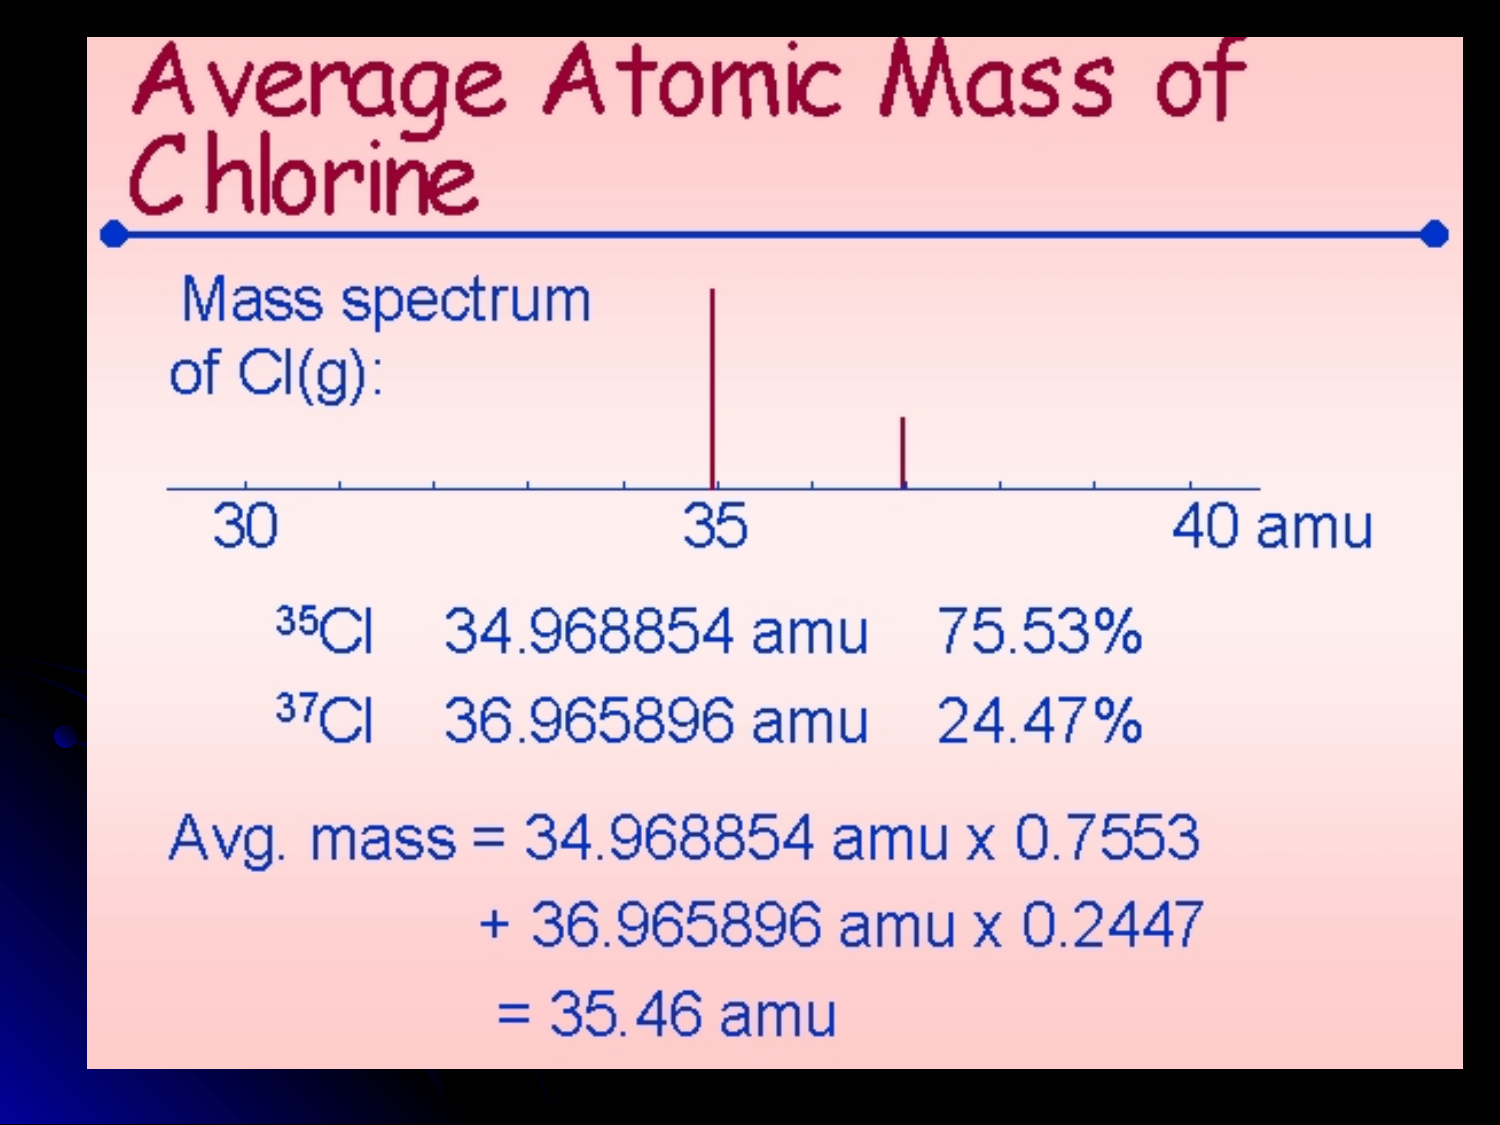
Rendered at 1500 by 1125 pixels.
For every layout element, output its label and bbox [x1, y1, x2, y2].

picture [87, 37, 1463, 1069]
